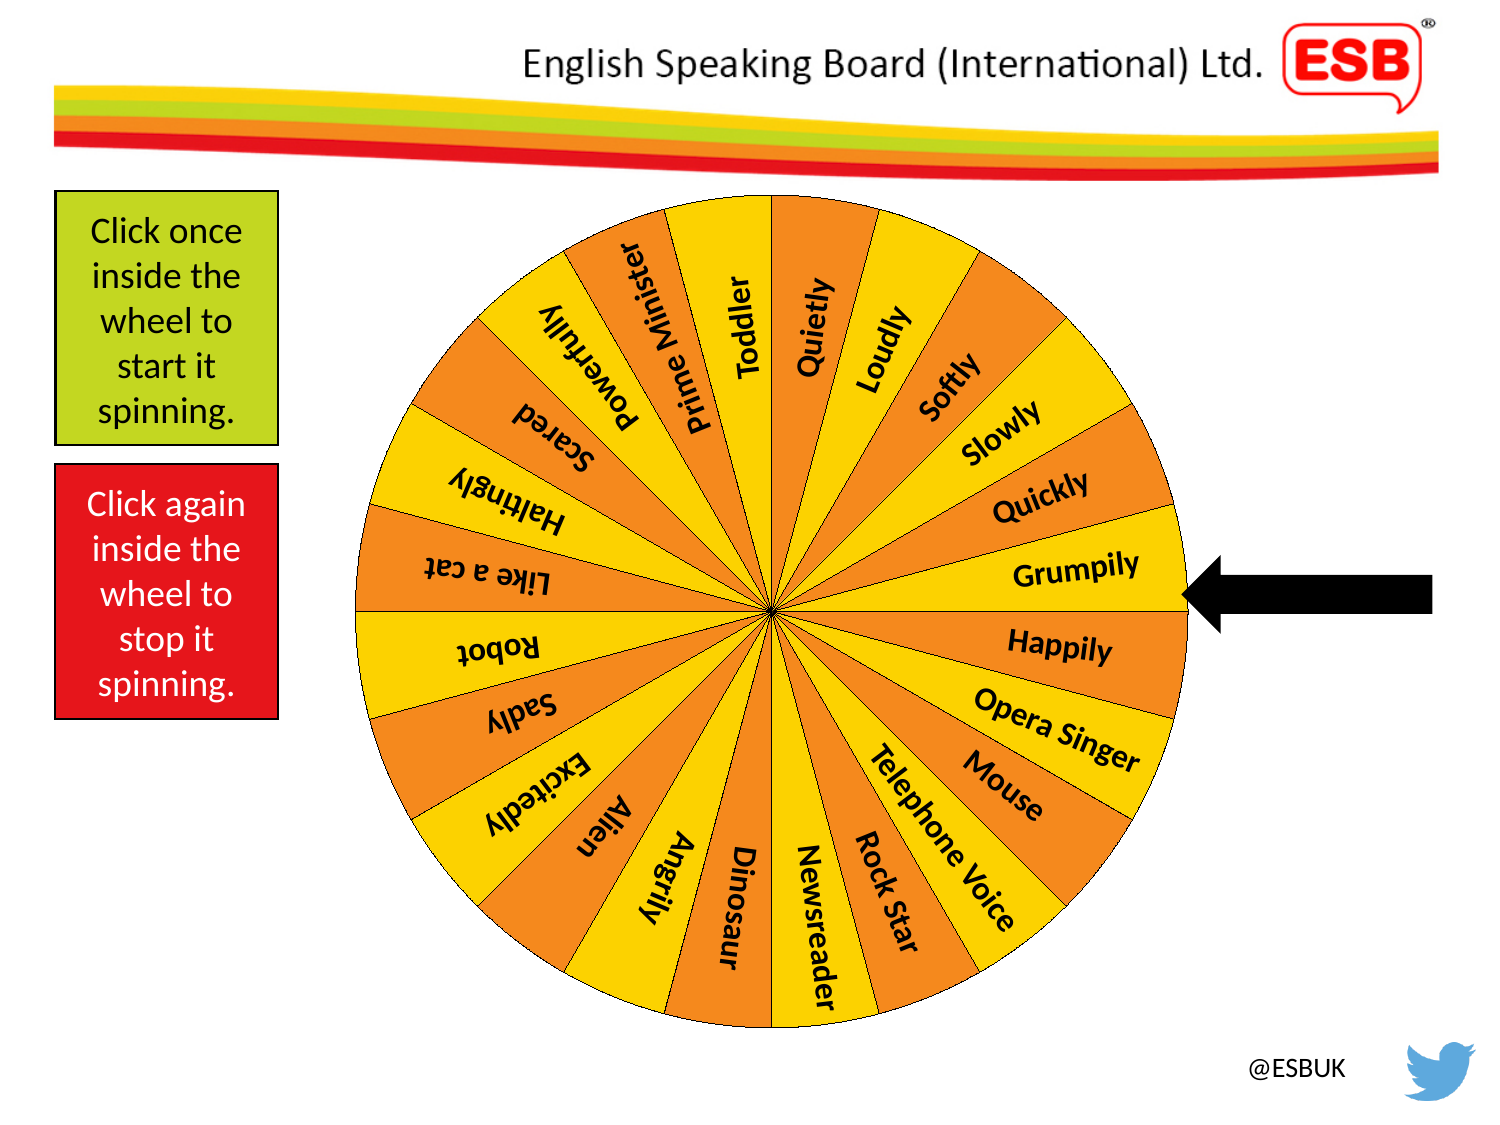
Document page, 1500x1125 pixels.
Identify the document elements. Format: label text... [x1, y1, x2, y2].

picture [1404, 1042, 1476, 1101]
text_box Click again inside the wheel to stop it spinning. [54, 463, 279, 720]
text_box [1197, 554, 1433, 634]
text_box Click once inside the wheel to start it spinning. [54, 190, 279, 446]
picture [0, 0, 1500, 189]
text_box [355, 193, 1197, 1032]
